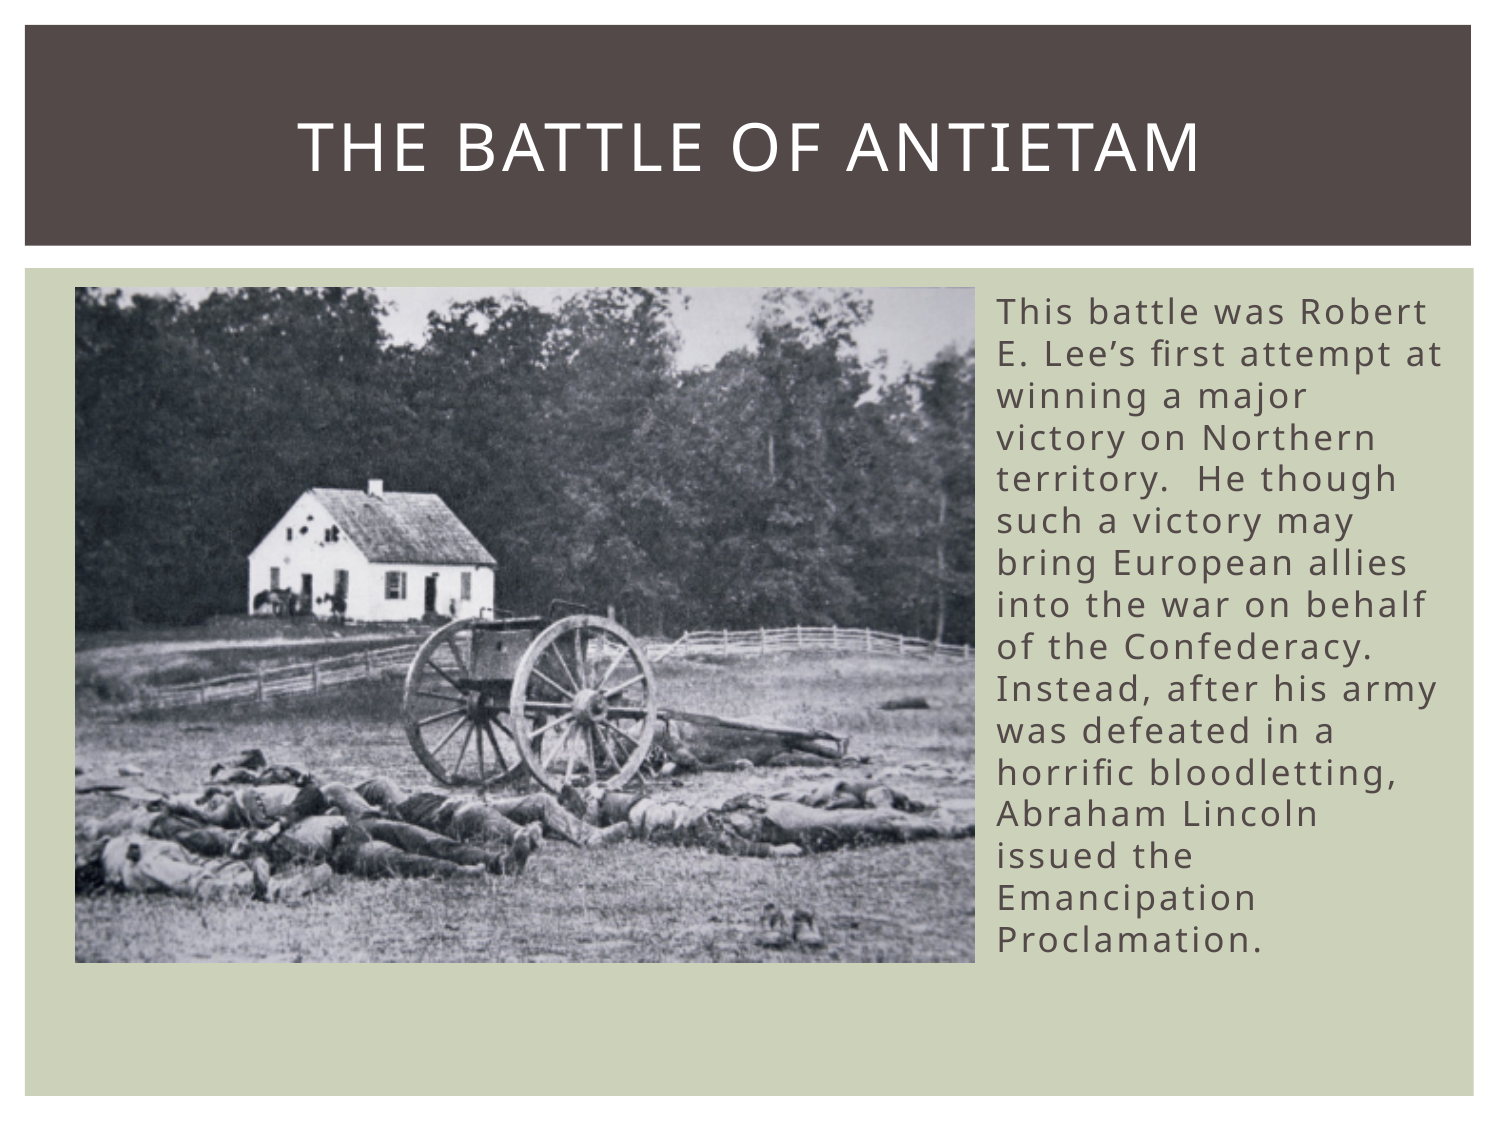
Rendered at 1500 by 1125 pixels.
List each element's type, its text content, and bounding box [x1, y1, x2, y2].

list This battle was Robert E. Lee’s first attempt at winning a major victory on Northern territory. He though such a victory may bring European allies into the war on behalf of the Confederacy. Instead, after his army was defeated in a horrific bloodletting, Abraham Lincoln issued the Emancipation Proclamation. [975, 281, 1463, 1038]
title The Battle of Antietam [62, 58, 1438, 232]
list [74, 287, 975, 963]
